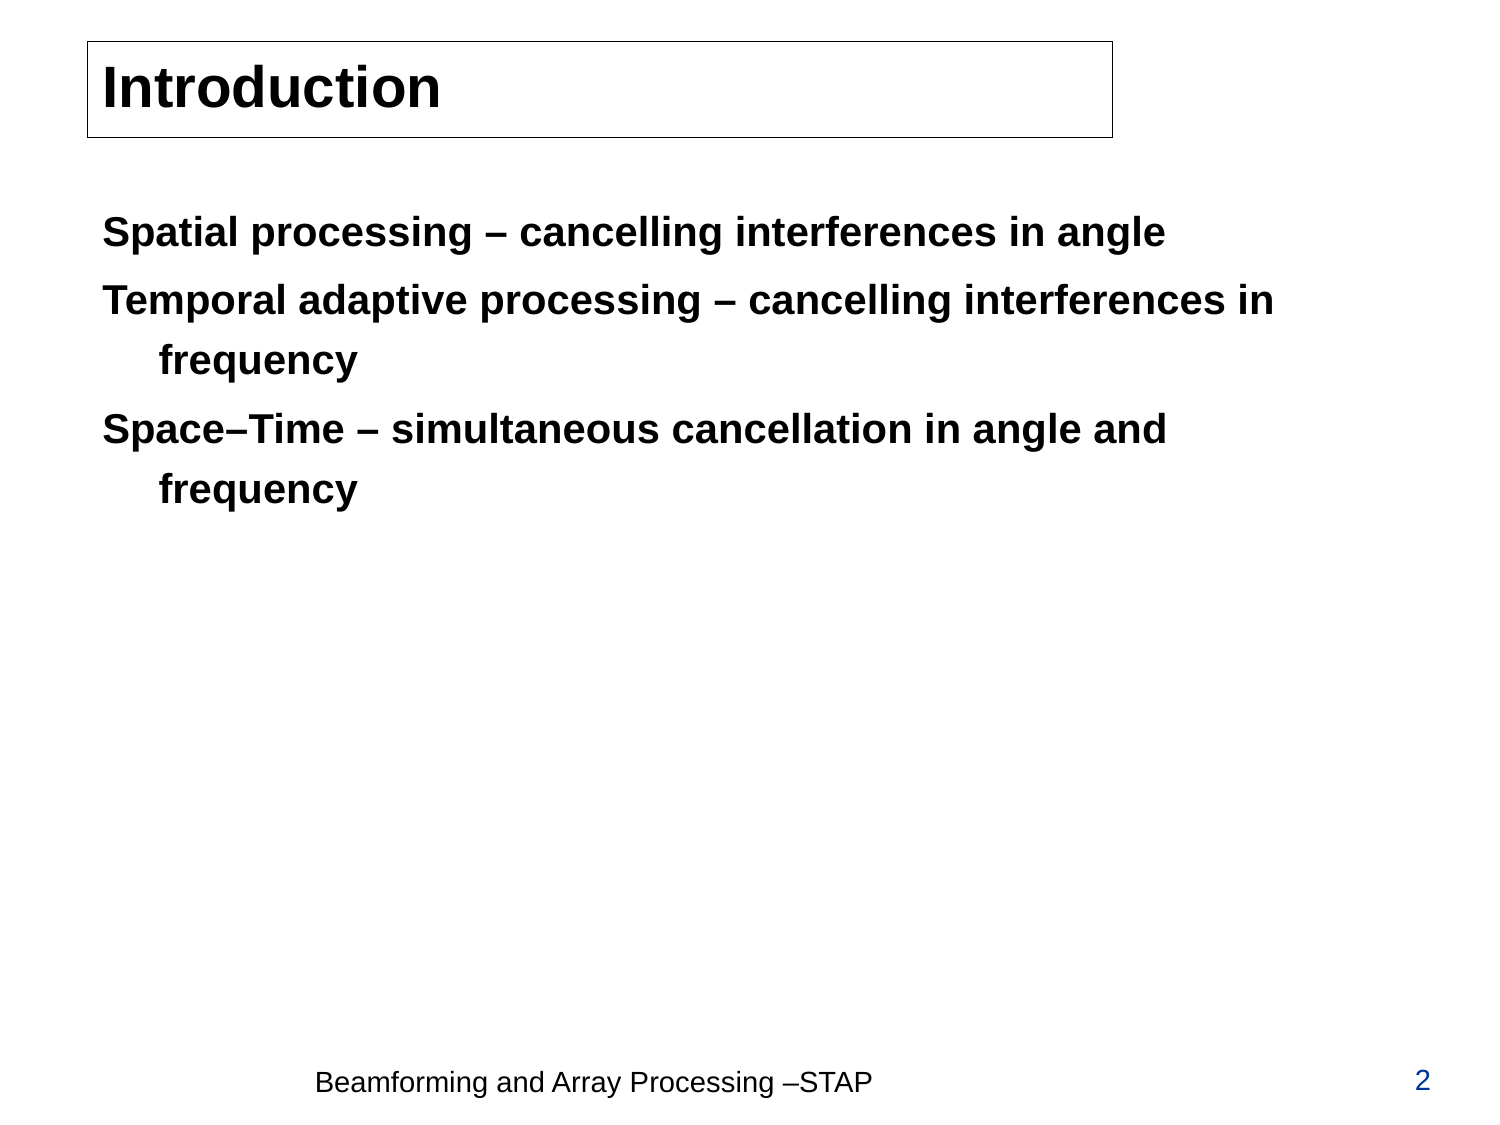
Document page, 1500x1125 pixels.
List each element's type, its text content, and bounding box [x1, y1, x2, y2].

slide_number 2 [1207, 1055, 1447, 1102]
title Introduction [87, 41, 1113, 138]
text_box Spatial processing – cancelling interferences in angle Temporal adaptive processing – cancelling interferences in frequency Space–Time – simultaneous cancellation in angle and frequency [87, 187, 1338, 538]
